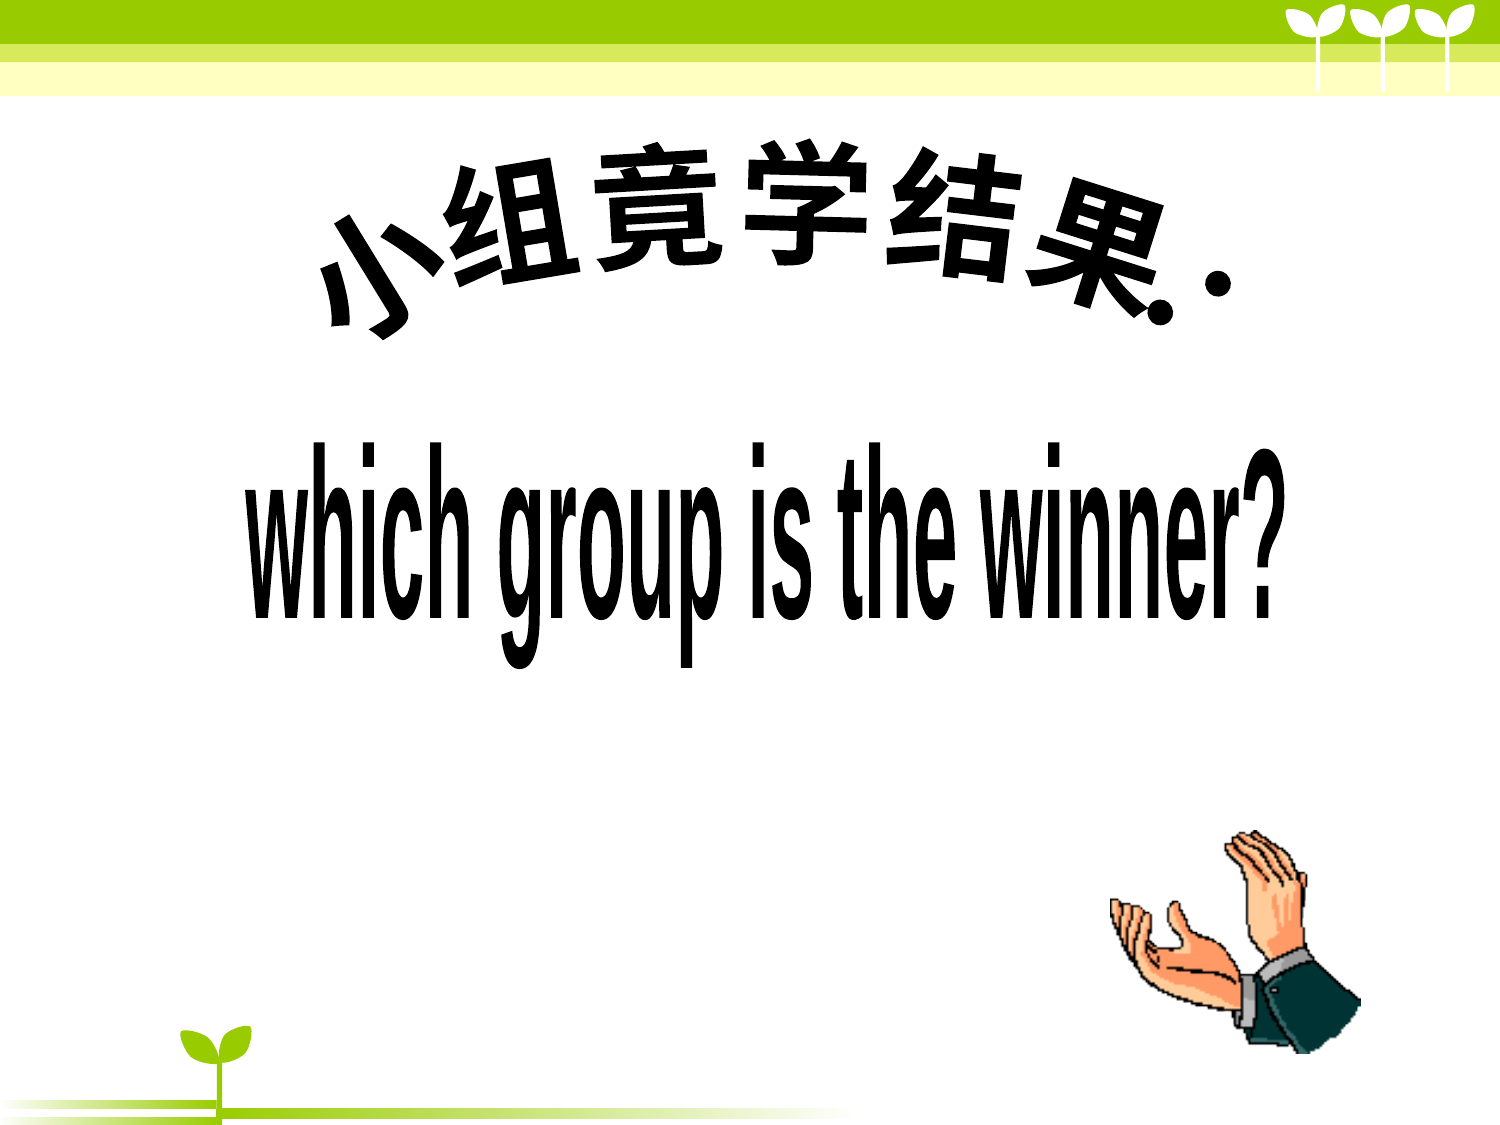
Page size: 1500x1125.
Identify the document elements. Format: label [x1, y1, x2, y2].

picture [1110, 830, 1362, 1054]
